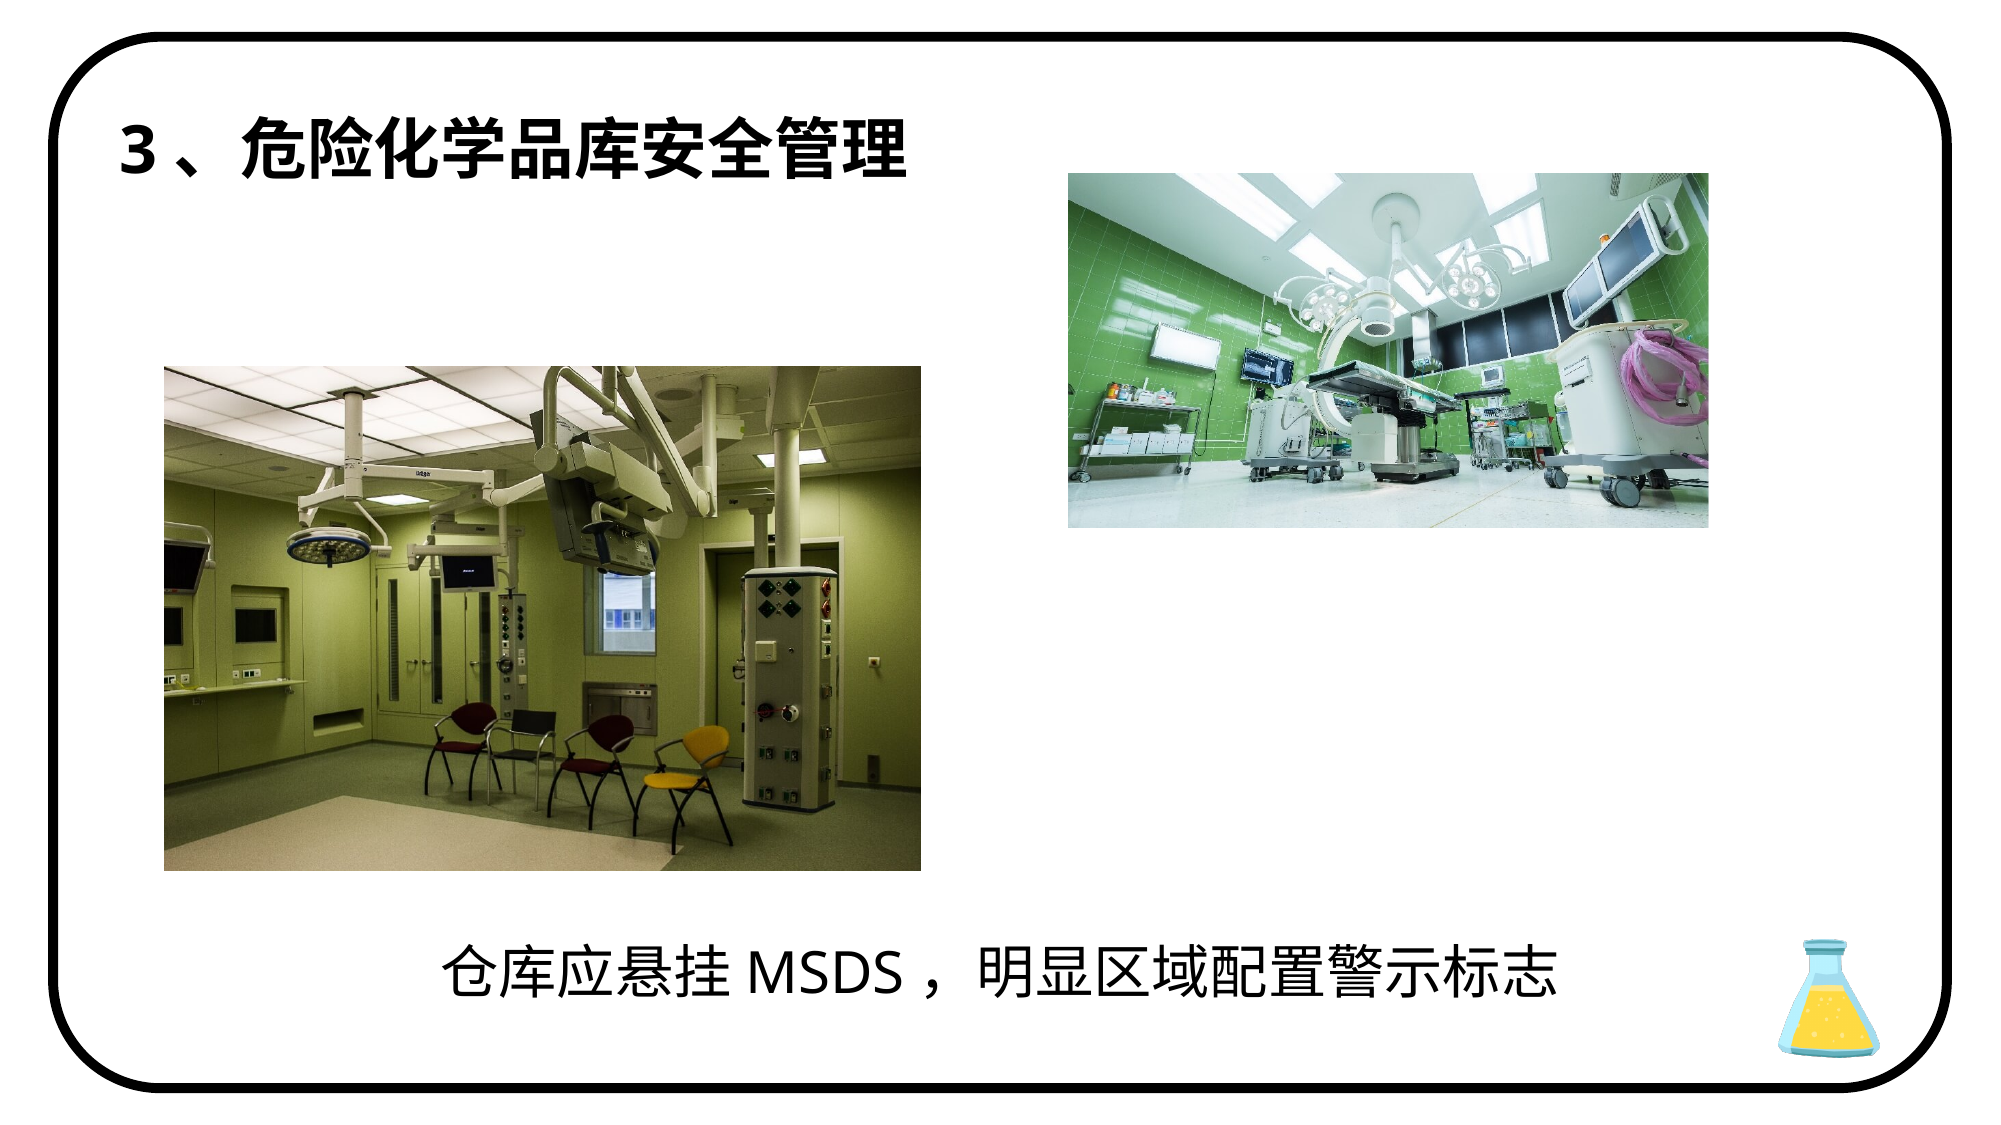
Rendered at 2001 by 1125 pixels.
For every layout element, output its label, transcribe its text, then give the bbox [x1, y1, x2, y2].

text_box 3、危险化学品库安全管理 [104, 99, 1027, 195]
picture [164, 366, 921, 871]
text_box 仓库应悬挂MSDS，明显区域配置警示标志 [415, 927, 1585, 1083]
picture [1778, 939, 1880, 1058]
picture [1068, 172, 1709, 528]
